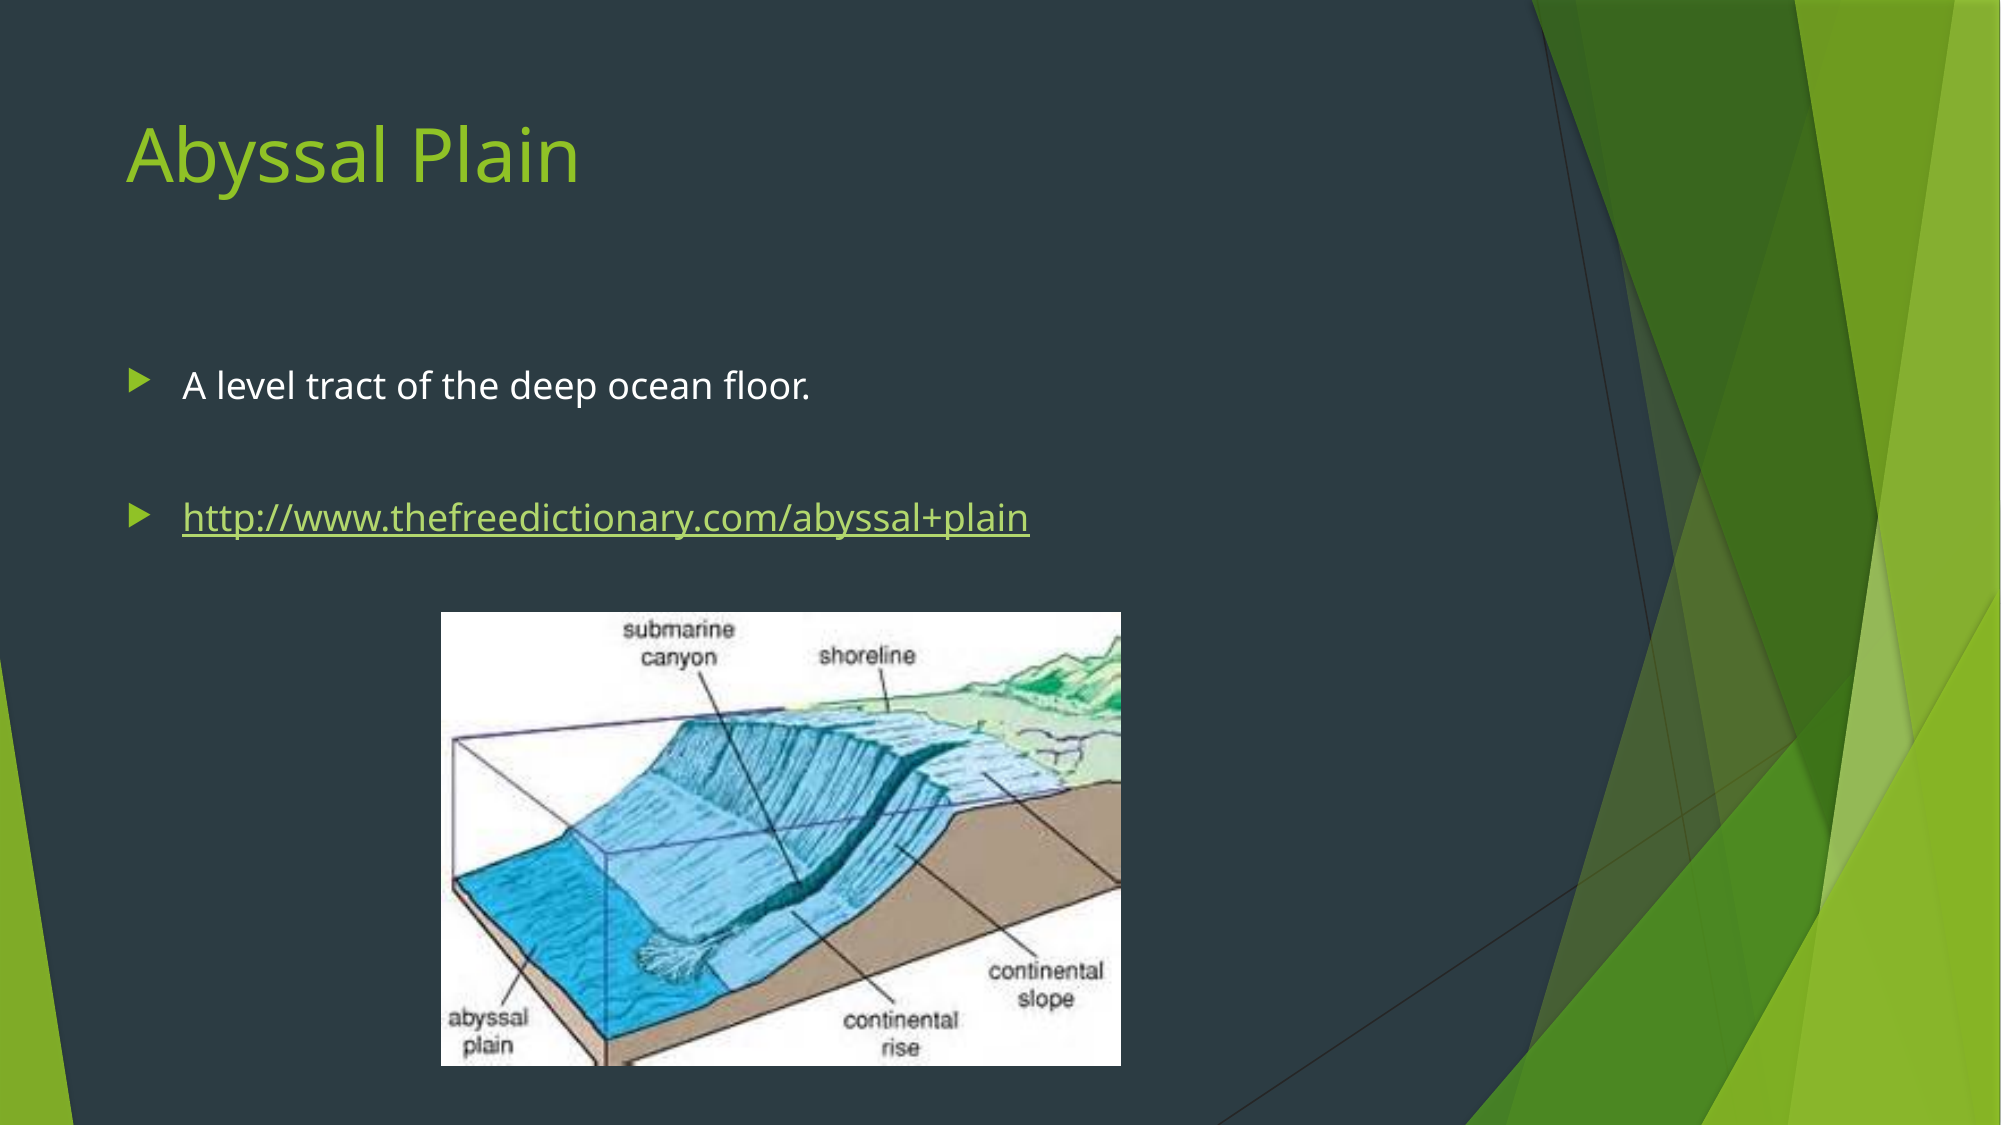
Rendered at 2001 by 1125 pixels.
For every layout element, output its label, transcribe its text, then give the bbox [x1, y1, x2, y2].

title Abyssal Plain [111, 99, 1522, 317]
picture [441, 611, 1122, 1066]
list A level tract of the deep ocean floor. http://www.thefreedictionary.com/abyssal+plain [111, 354, 1522, 992]
